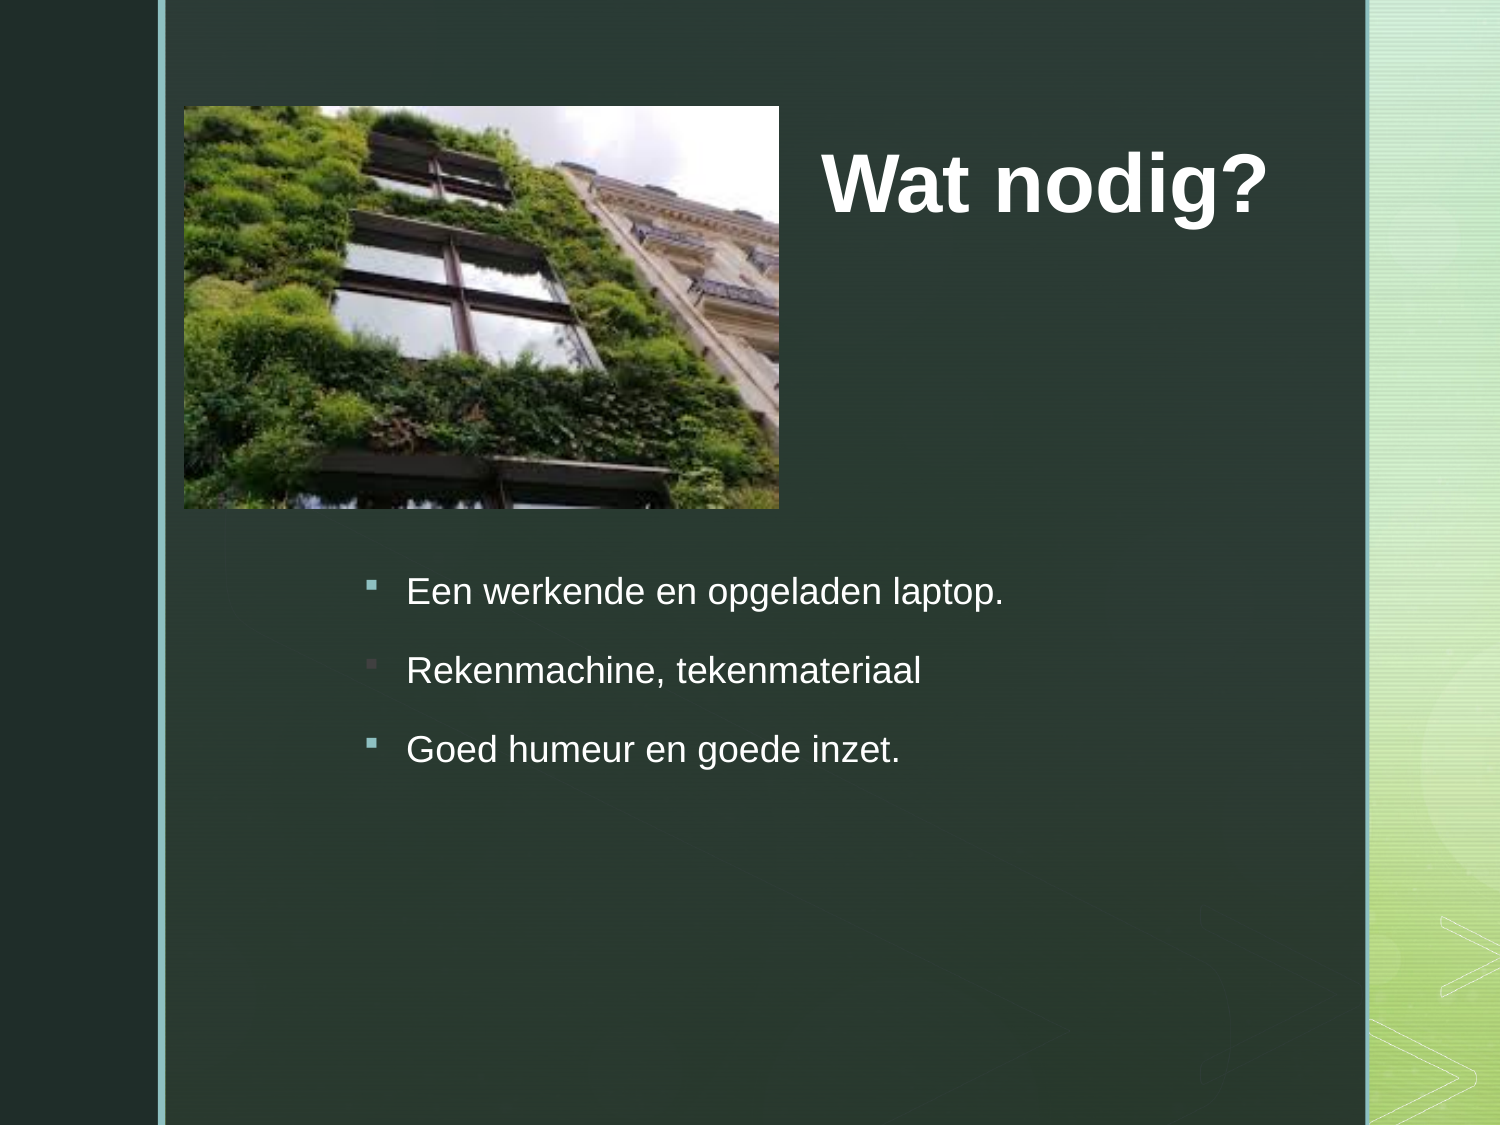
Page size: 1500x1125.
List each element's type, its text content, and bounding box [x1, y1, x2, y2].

list Een werkende en opgeladen laptop. Rekenmachine, tekenmateriaal Goed humeur en goede inzet. [348, 336, 1286, 993]
title Wat nodig? [779, 132, 1286, 310]
picture [1370, 0, 1500, 1125]
picture [184, 106, 779, 509]
